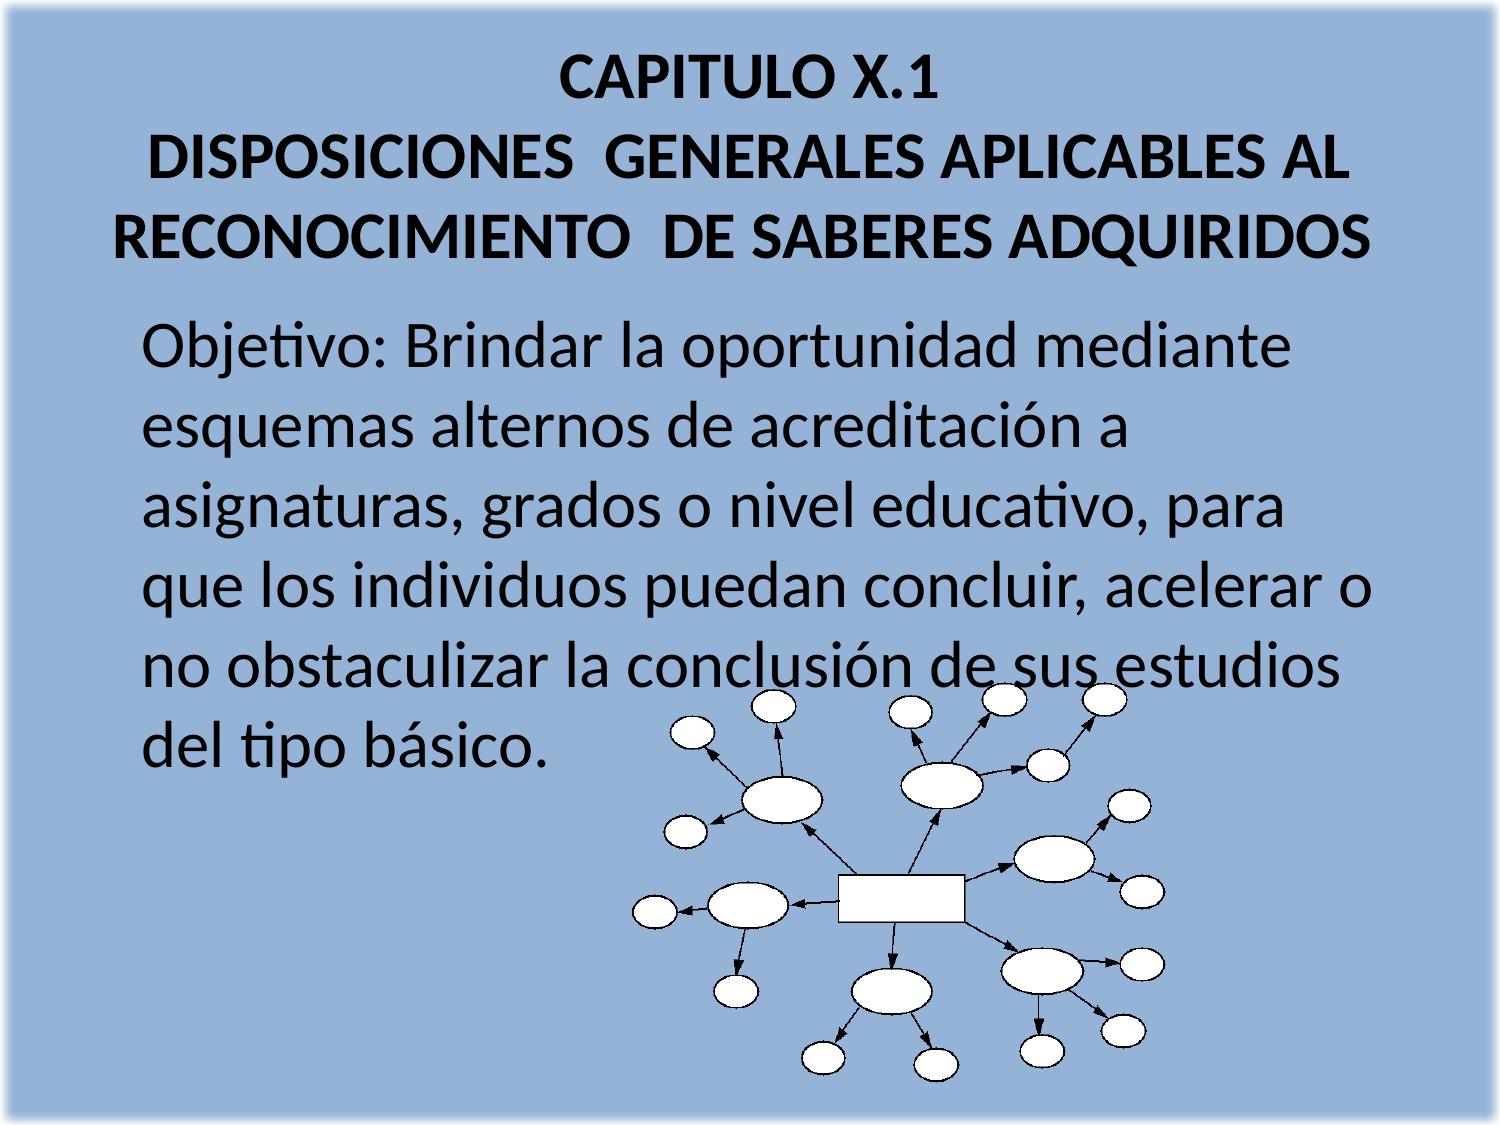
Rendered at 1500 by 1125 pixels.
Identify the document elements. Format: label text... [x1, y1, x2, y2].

list Objetivo: Brindar la oportunidad mediante esquemas alternos de acreditación a asignaturas, grados o nivel educativo, para que los individuos puedan concluir, acelerar o no obstaculizar la conclusión de sus estudios del tipo básico. [70, 292, 1421, 865]
title CAPITULO X.1 DISPOSICIONES GENERALES APLICABLES AL RECONOCIMIENTO DE SABERES ADQUIRIDOS [75, 0, 1425, 305]
text_box [14, 14, 1487, 1112]
picture [632, 679, 1173, 1083]
